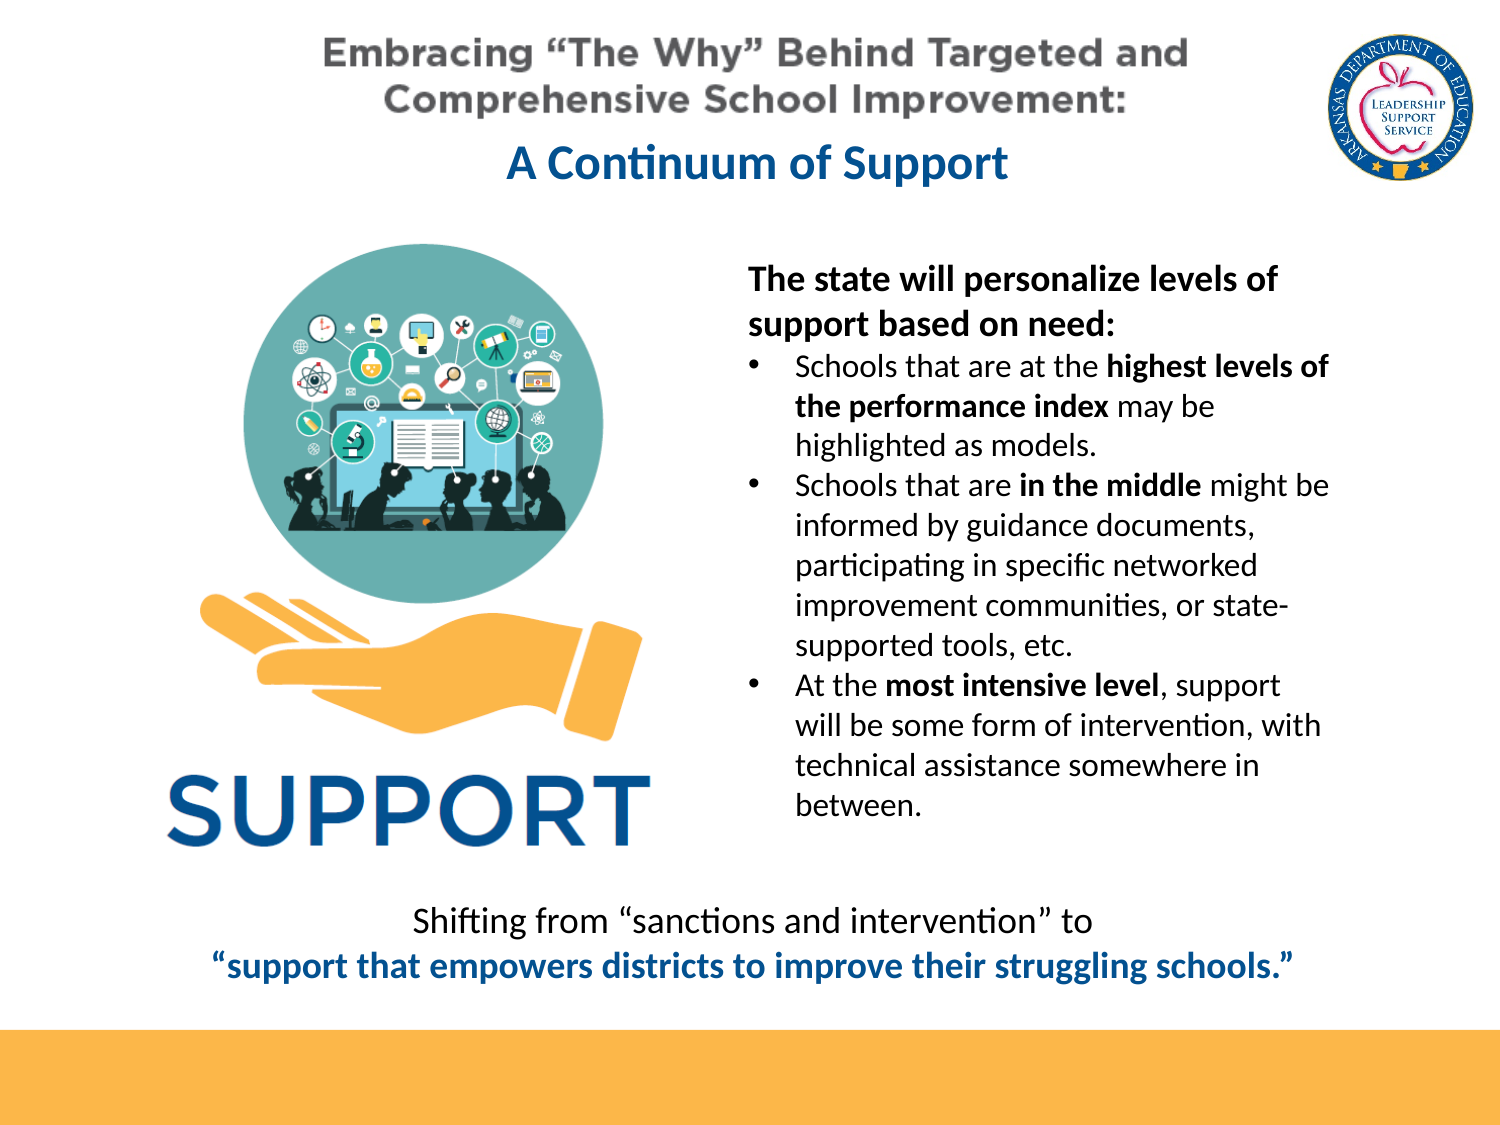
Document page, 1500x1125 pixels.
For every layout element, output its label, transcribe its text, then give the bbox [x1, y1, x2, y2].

picture [1327, 34, 1478, 181]
picture [89, 210, 734, 871]
text_box The state will personalize levels of support based on need: Schools that are at the highest levels of the performance index may be highlighted as models. Schools that are in the middle might be informed by guidance documents, participating in specific networked improvement communities, or state-supported tools, etc. At the most intensive level, support will be some form of intervention, with technical assistance somewhere in between. [734, 246, 1351, 831]
text_box A Continuum of Support [253, 122, 1262, 198]
picture [286, 0, 1229, 196]
text_box Shifting from “sanctions and intervention” to “support that empowers districts to improve their struggling schools.” [43, 888, 1472, 994]
